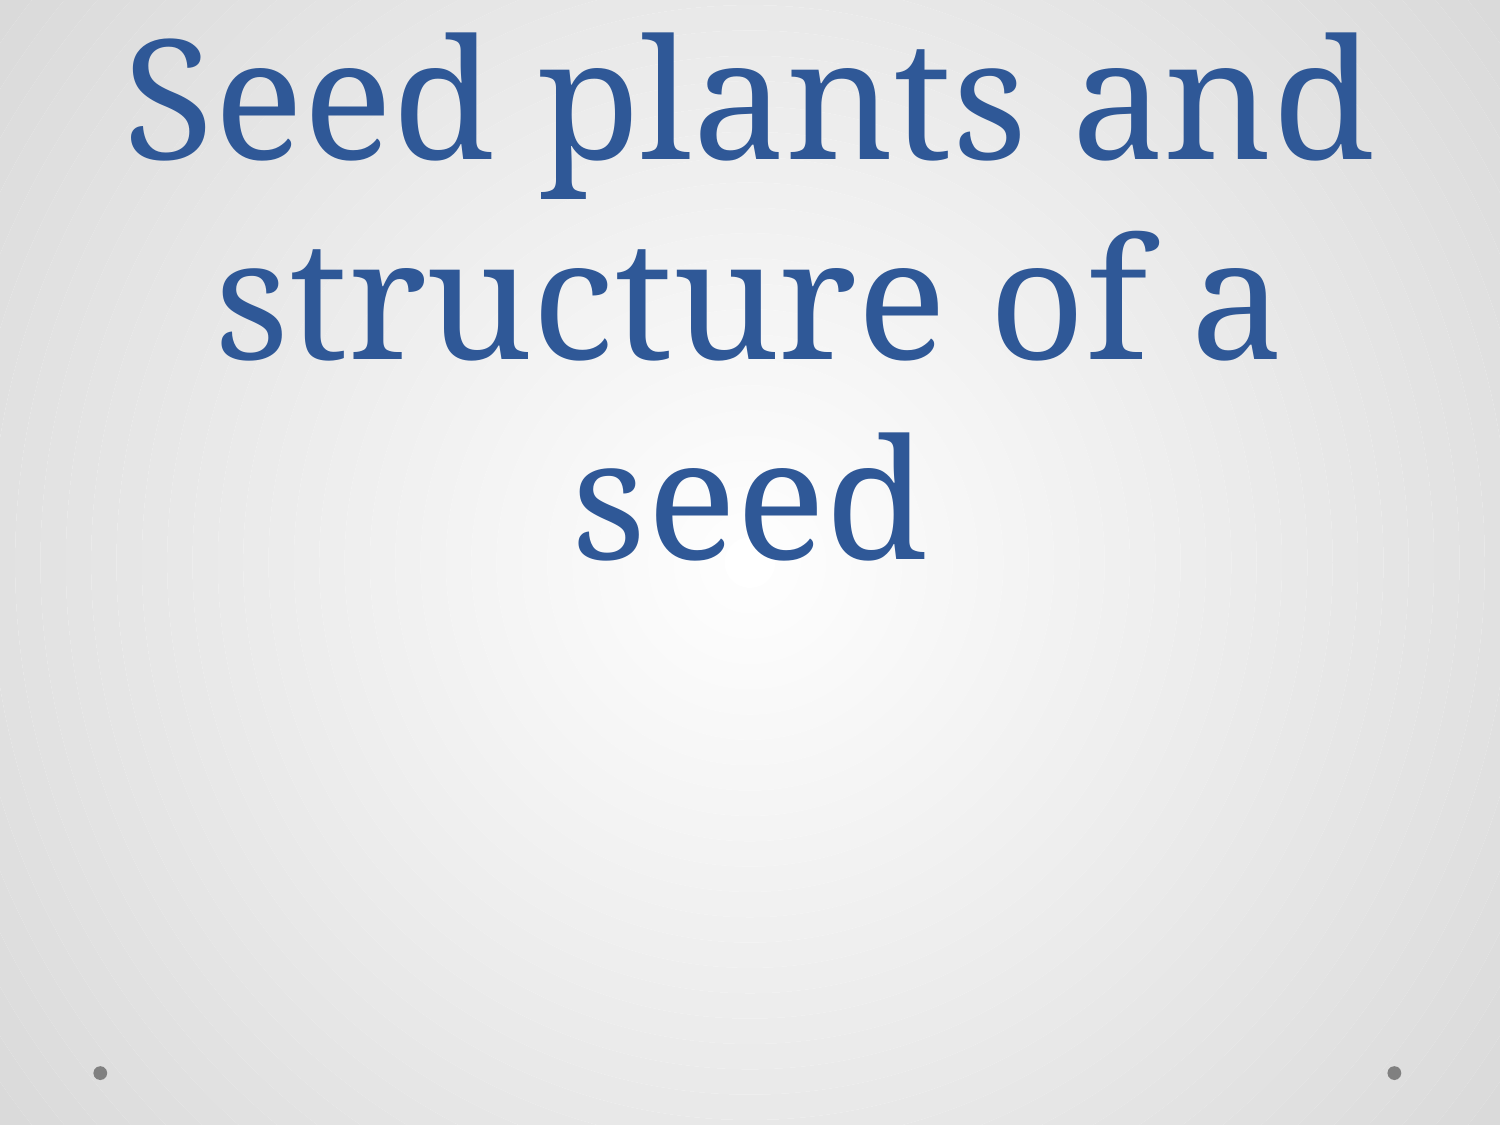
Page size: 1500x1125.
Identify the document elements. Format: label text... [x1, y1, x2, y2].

title Seed plants and structure of a seed [0, 99, 1500, 800]
